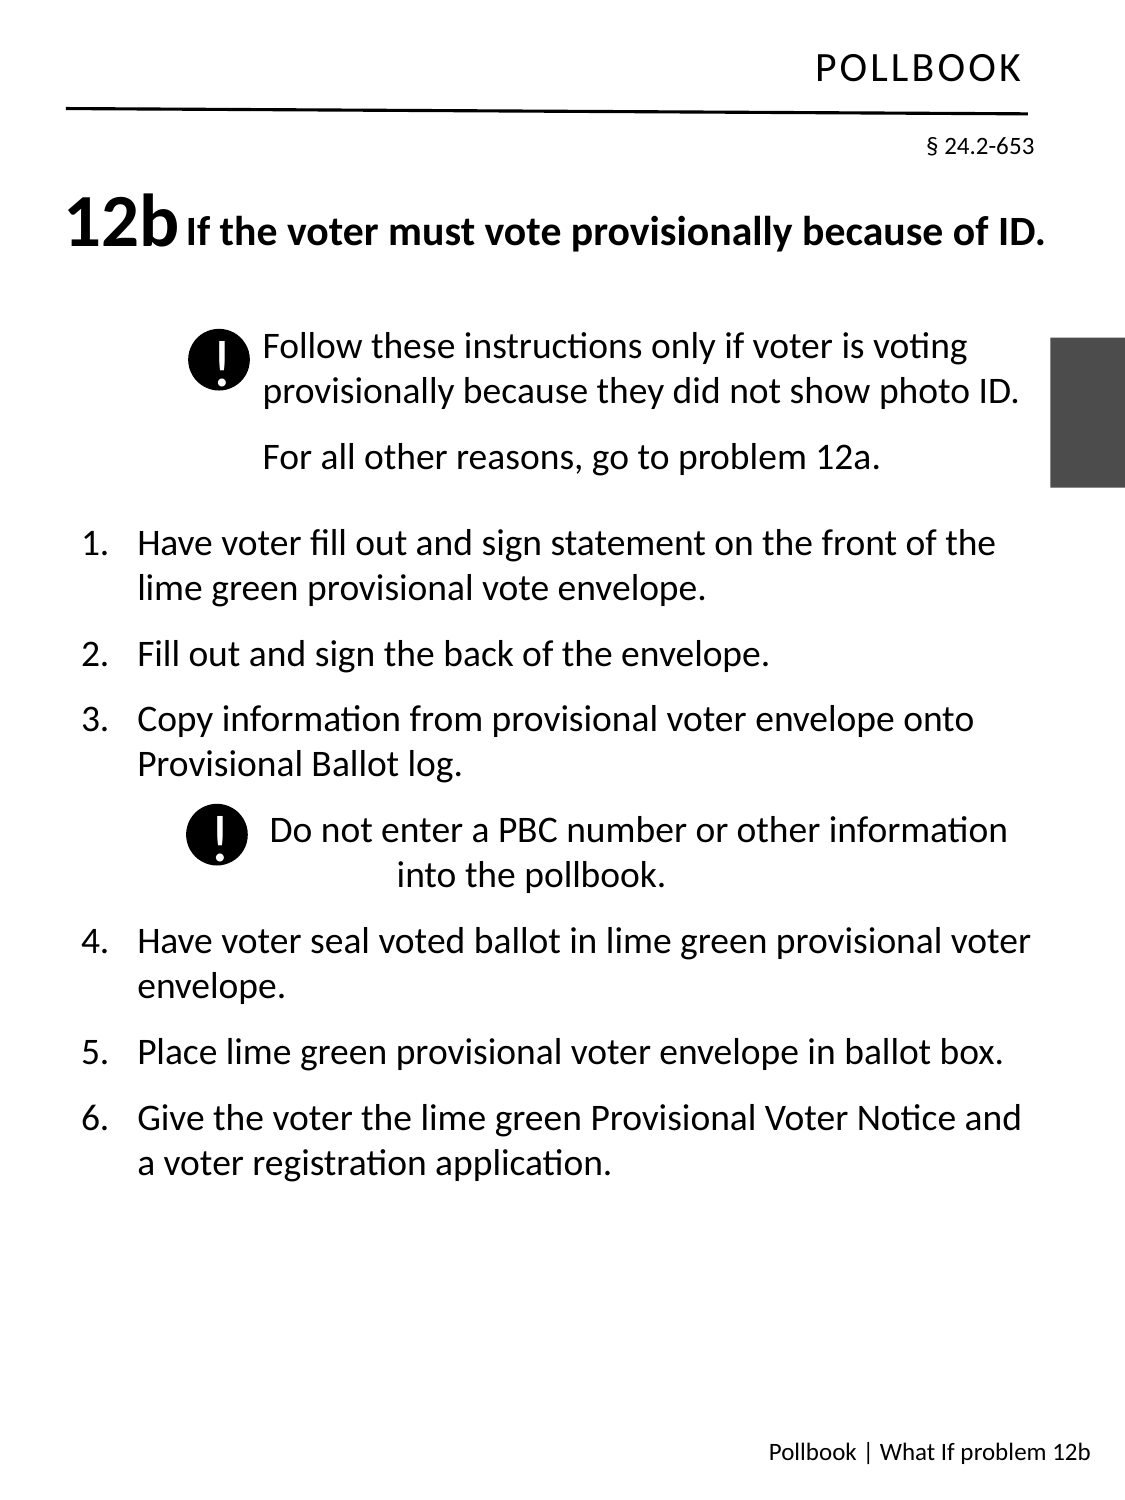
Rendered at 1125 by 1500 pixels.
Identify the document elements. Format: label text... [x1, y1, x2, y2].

text_box § 24.2-653 [910, 122, 1050, 167]
list 12b [48, 173, 200, 338]
list Have voter fill out and sign statement on the front of the lime green provisional vote envelope. Fill out and sign the back of the envelope. Copy information from provisional voter envelope onto Provisional Ballot log. Do not enter a PBC number or other information into the pollbook. Have voter seal voted ballot in lime green provisional voter envelope. Place lime green provisional voter envelope in ballot box. Give the voter the lime green Provisional Voter Notice and a voter registration application. [65, 510, 1051, 1433]
text_box Pollbook | What If problem 12b [754, 1427, 1125, 1473]
list If the voter must vote provisionally because of ID. [170, 202, 1085, 453]
text_box ! [185, 802, 249, 867]
text_box Follow these instructions only if voter is voting provisionally because they did not show photo ID. For all other reasons, go to problem 12a. [247, 313, 1051, 383]
text_box ! [187, 327, 247, 392]
